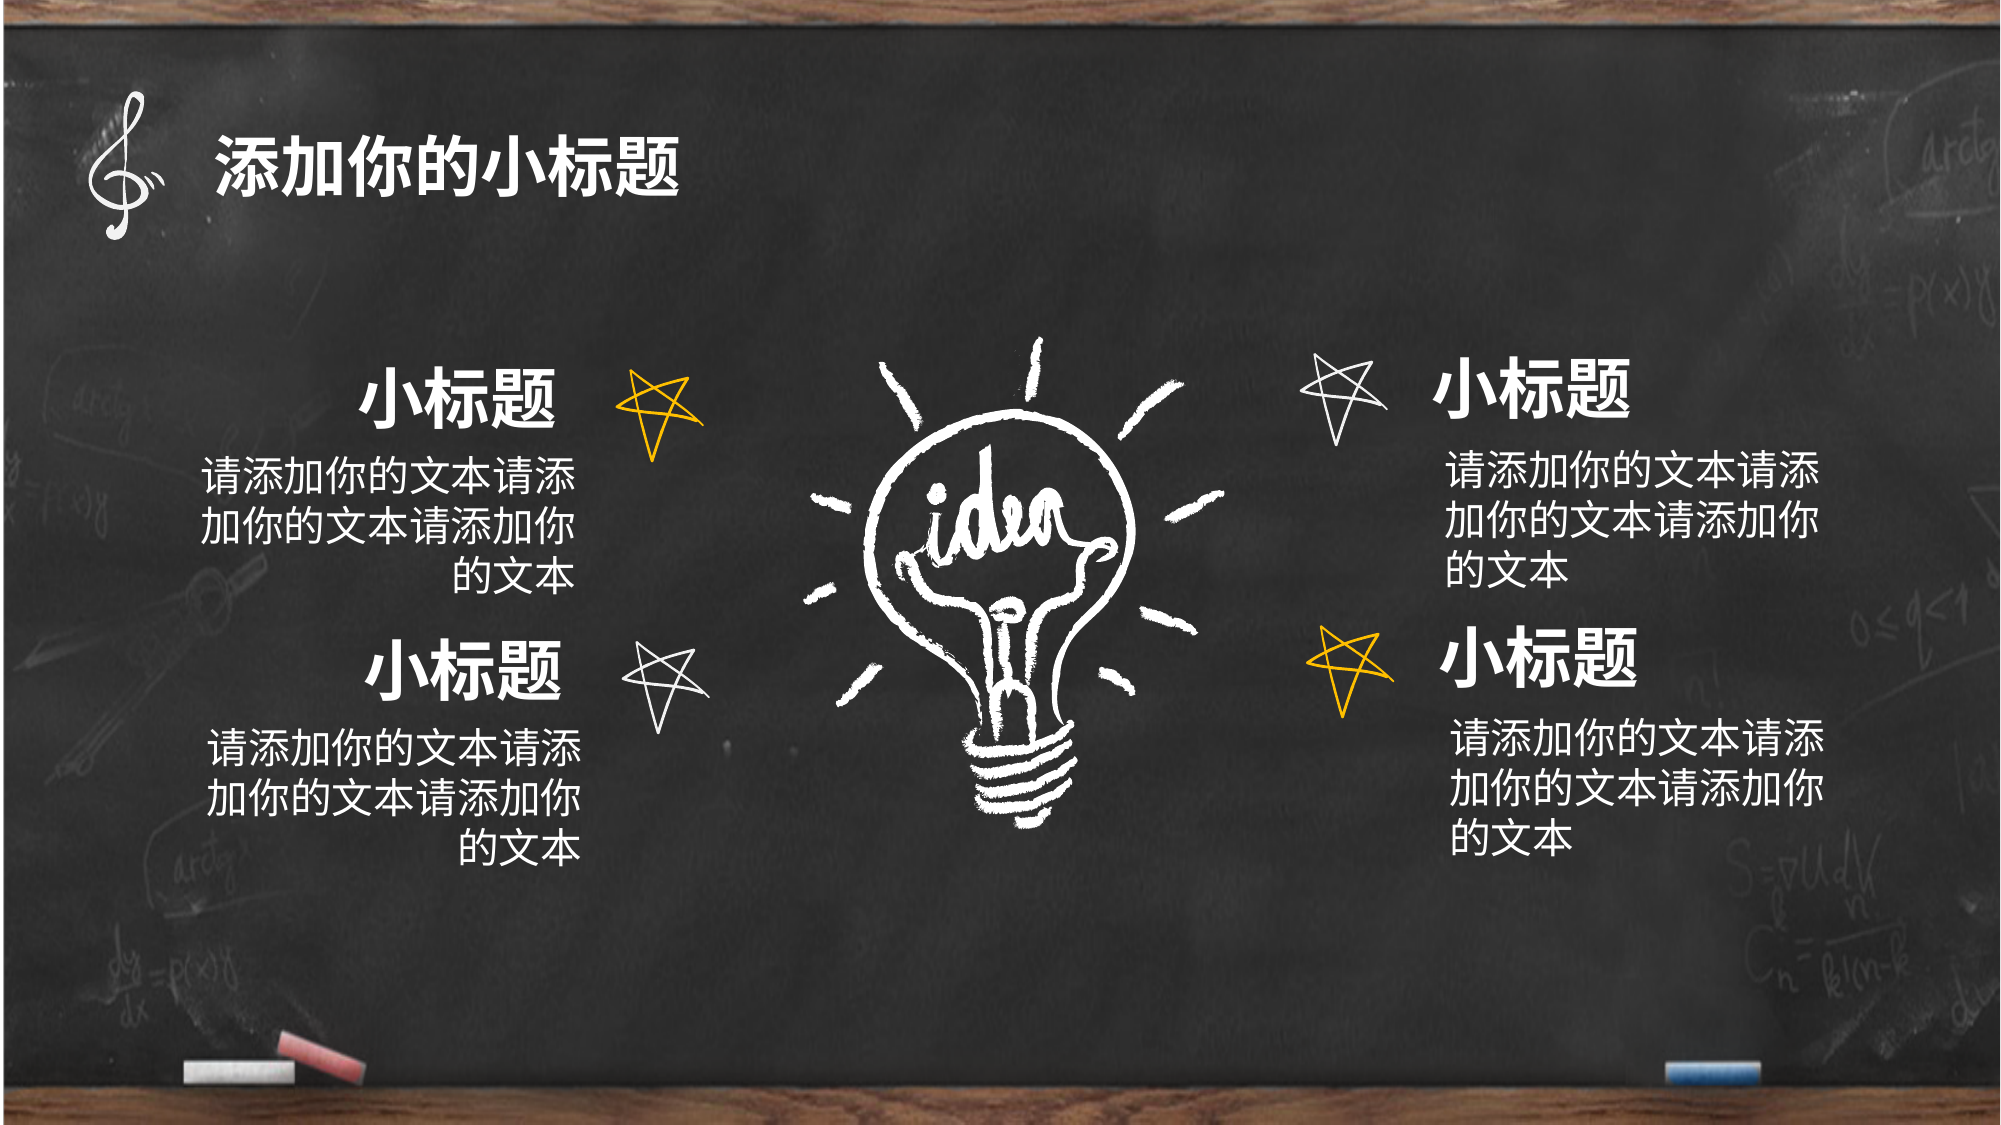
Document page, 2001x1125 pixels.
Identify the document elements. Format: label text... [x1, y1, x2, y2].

text_box 添加你的小标题 [214, 124, 682, 205]
text_box 小标题 [363, 628, 564, 709]
text_box 请添加你的文本请添加你的文本请添加你的文本 [1434, 704, 1858, 870]
picture [0, 0, 2001, 1125]
text_box 小标题 [356, 356, 558, 437]
text_box [615, 369, 704, 463]
text_box 请添加你的文本请添加你的文本请添加你的文本 [173, 714, 598, 879]
text_box [1305, 625, 1395, 719]
text_box 小标题 [1431, 347, 1632, 428]
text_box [85, 90, 169, 242]
text_box 请添加你的文本请添加你的文本请添加你的文本 [1429, 436, 1853, 602]
text_box 请添加你的文本请添加你的文本请添加你的文本 [167, 442, 591, 607]
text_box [802, 336, 1225, 831]
text_box 小标题 [1438, 615, 1639, 696]
